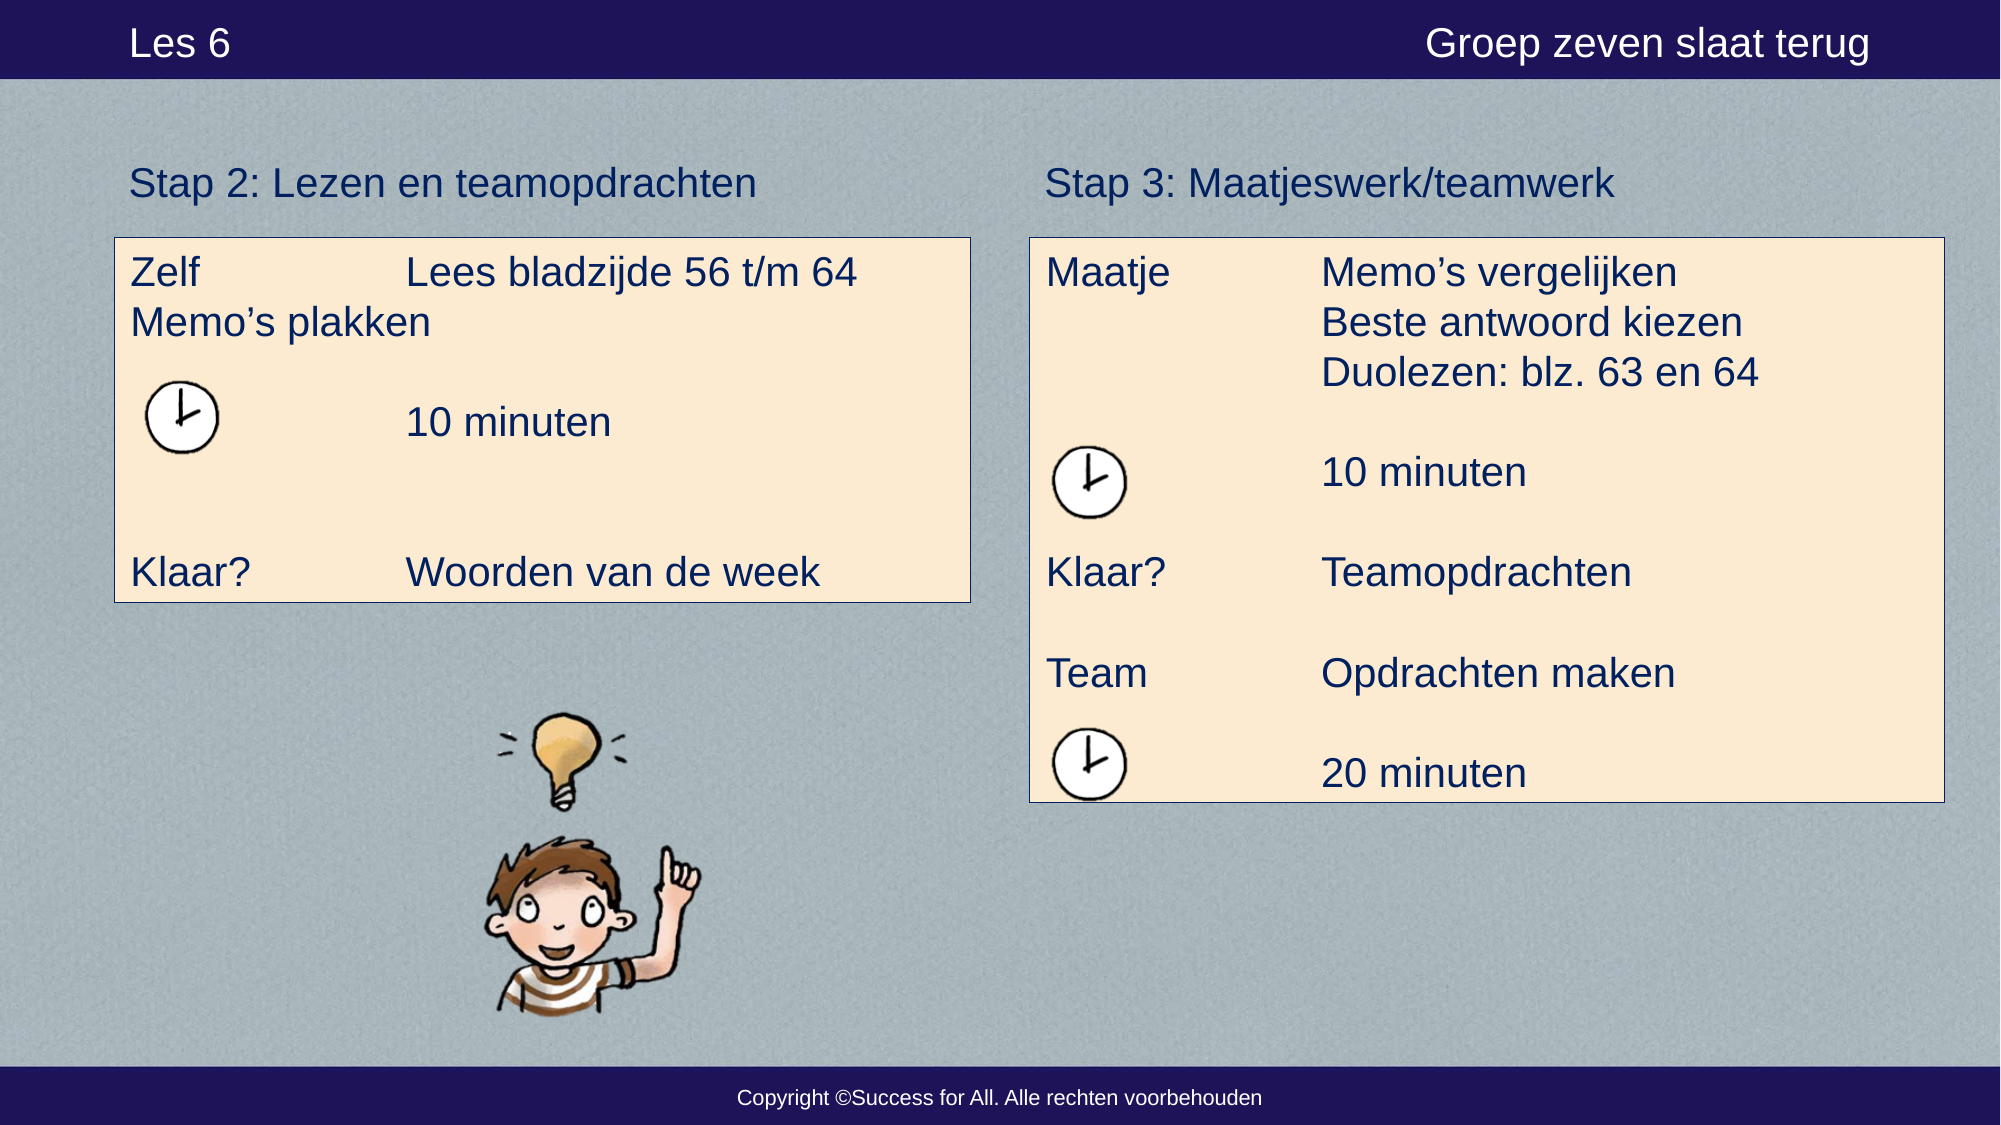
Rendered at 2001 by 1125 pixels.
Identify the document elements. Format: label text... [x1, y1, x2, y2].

text_box Groep zeven slaat terug [999, 8, 1886, 73]
text_box Copyright ©Success for All. Alle rechten voorbehouden [0, 1076, 2000, 1125]
text_box Stap 2: Lezen en teamopdrachten [114, 148, 907, 214]
picture [0, 0, 2001, 1125]
text_box Zelf Lees bladzijde 56 t/m 64 Memo’s plakken 10 minuten Klaar? Woorden van de week [114, 237, 971, 603]
text_box Stap 3: Maatjeswerk/teamwerk [1029, 148, 1822, 214]
text_box Les 6 [114, 8, 354, 73]
text_box Maatje Memo’s vergelijken Beste antwoord kiezen Duolezen: blz. 63 en 64 10 minuten Klaar? Teamopdrachten Team Opdrachten maken 20 minuten [1029, 237, 1945, 803]
